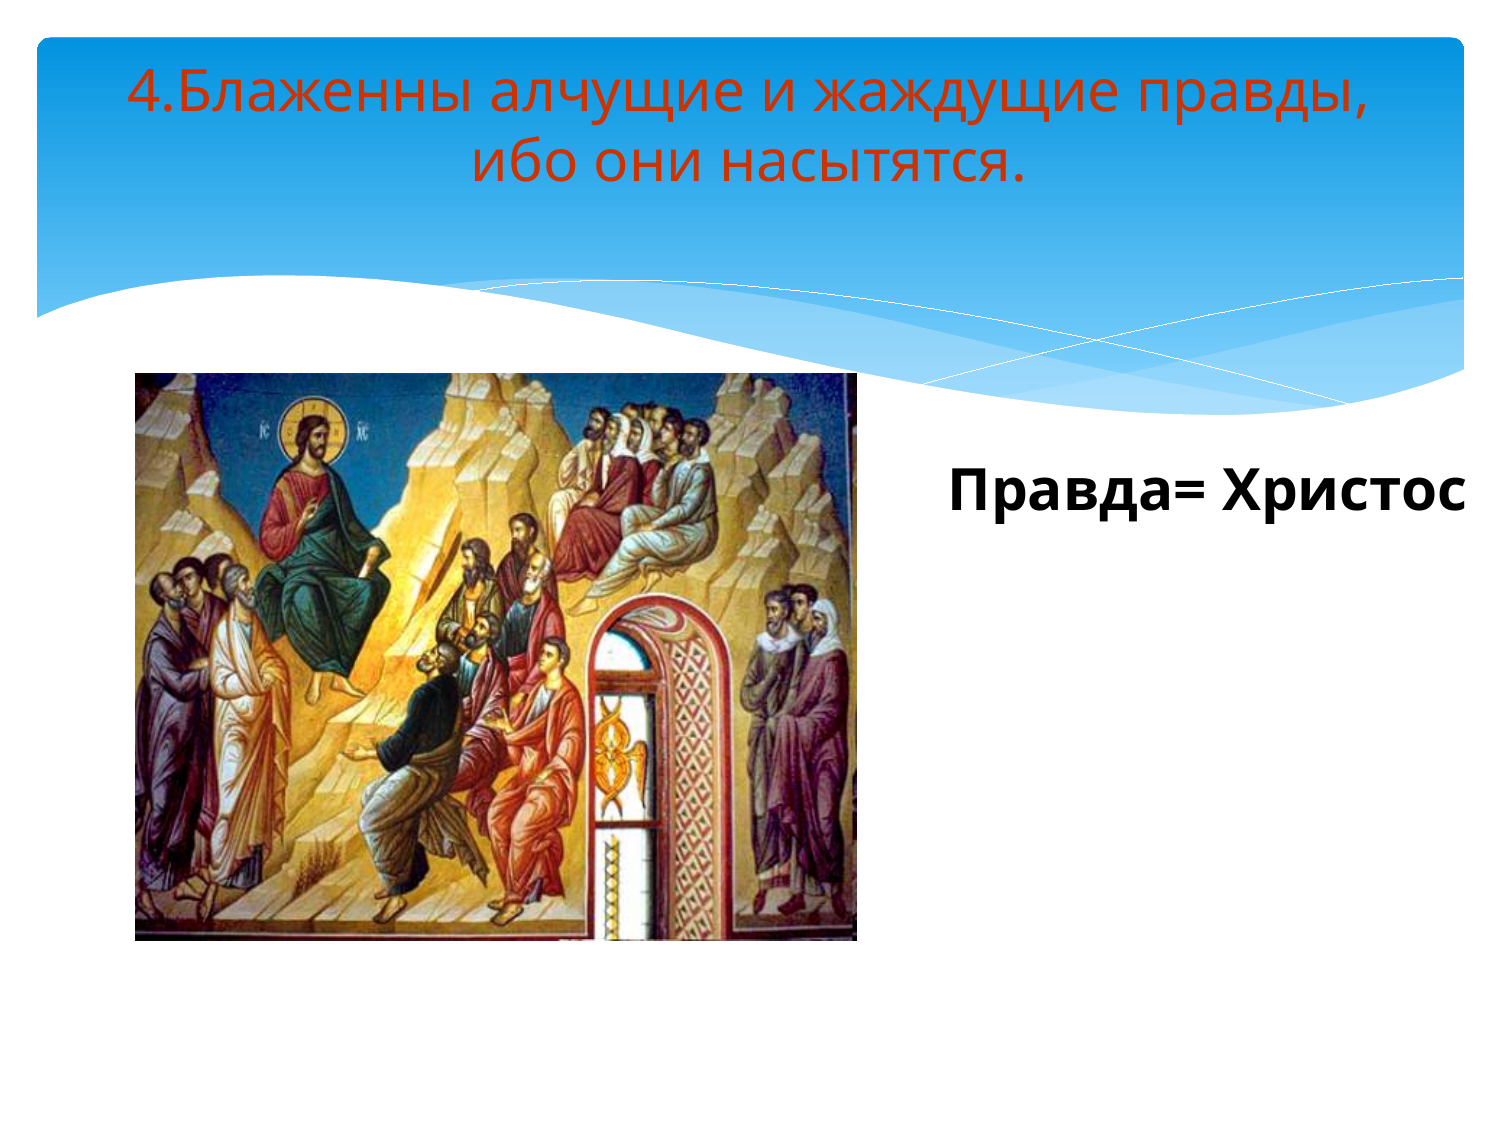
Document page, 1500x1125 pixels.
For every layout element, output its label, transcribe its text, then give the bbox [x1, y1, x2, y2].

title 4.Блаженны алчущие и жаждущие правды, ибо они насытятся. [75, 45, 1424, 279]
text_box Правда= Христос [915, 444, 1500, 529]
picture [135, 373, 857, 941]
